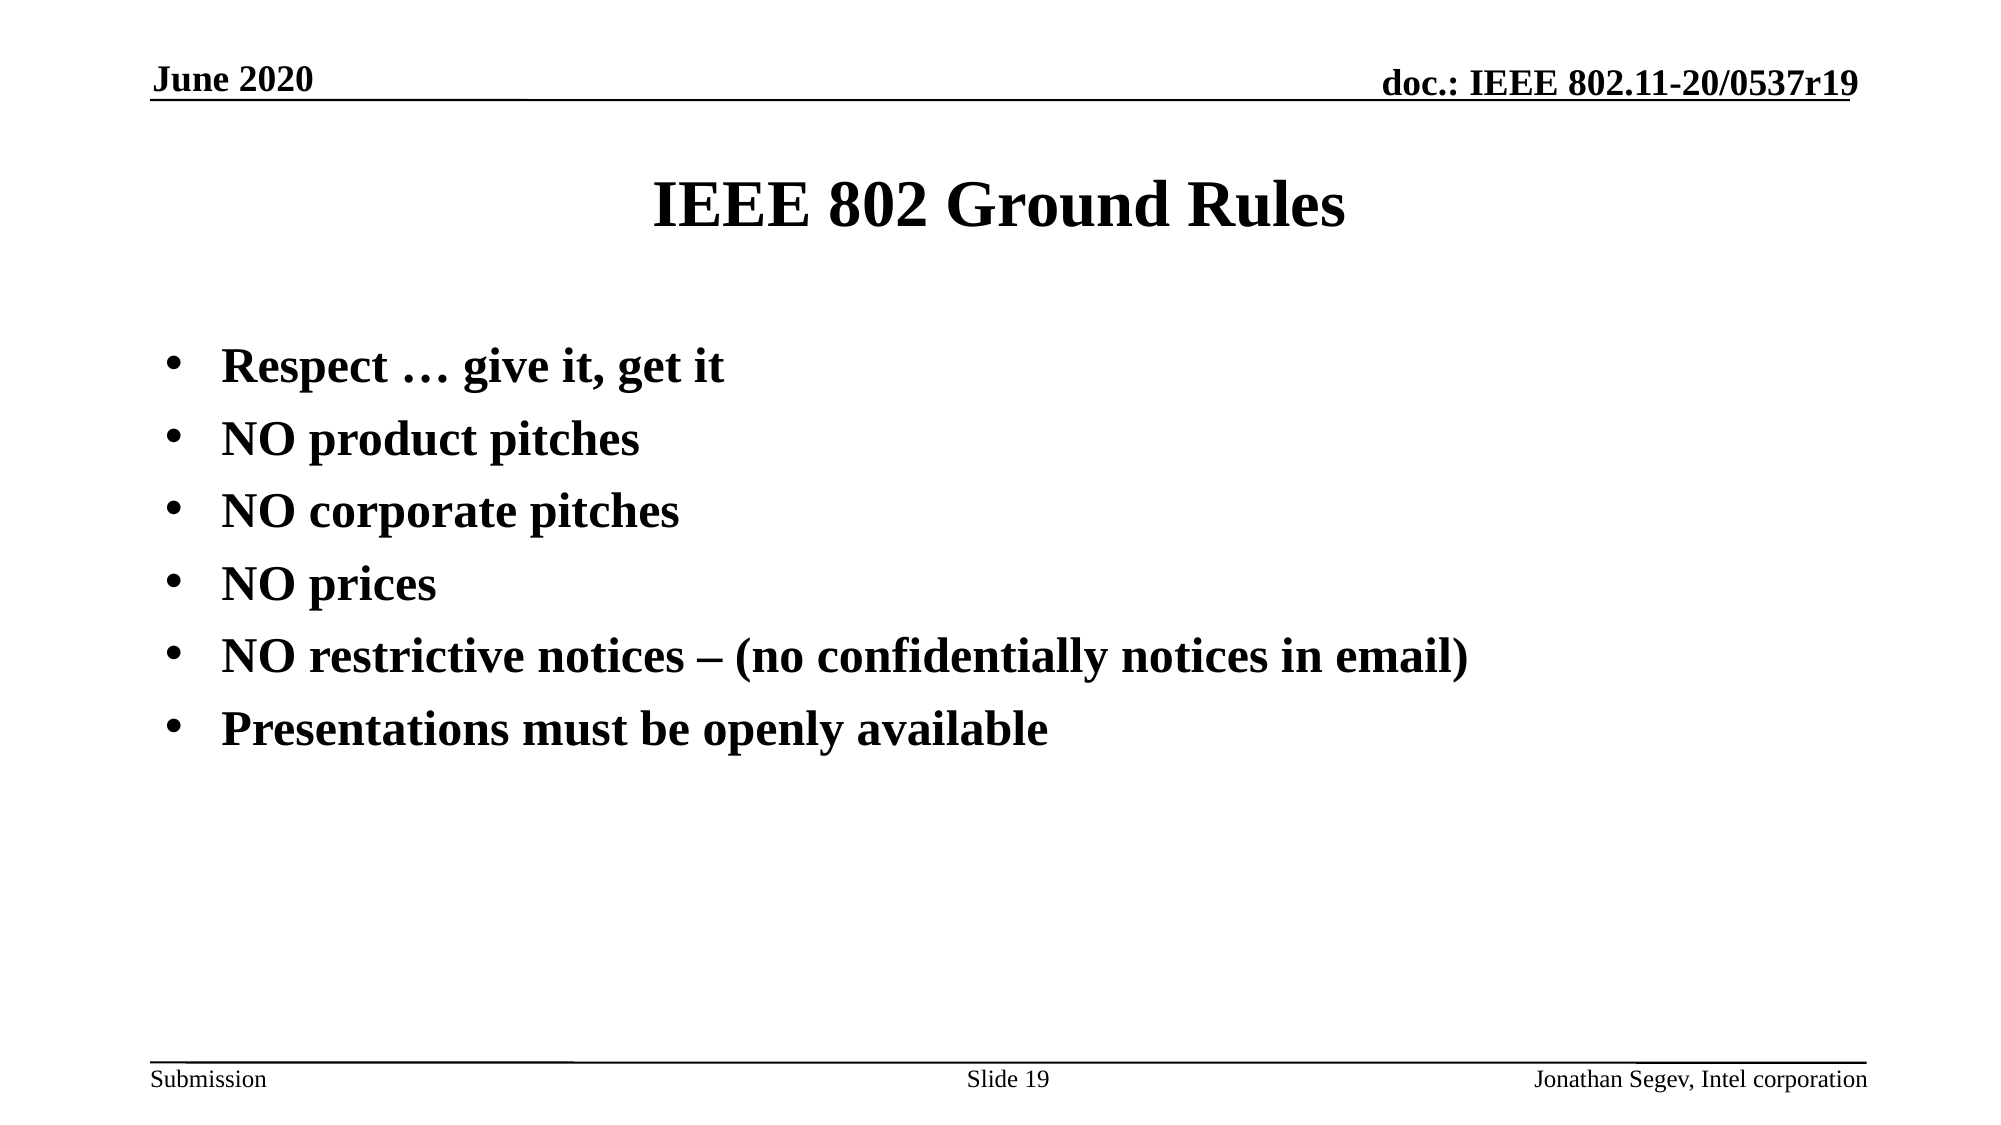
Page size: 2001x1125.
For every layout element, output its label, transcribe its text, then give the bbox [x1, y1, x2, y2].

slide_number Slide 19 [950, 1061, 1067, 1123]
footer Jonathan Segev, Intel corporation [1171, 1061, 1869, 1093]
title IEEE 802 Ground Rules [149, 112, 1850, 288]
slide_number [152, 54, 563, 100]
list Respect … give it, get it NO product pitches NO corporate pitches NO prices NO restrictive notices – (no confidentially notices in email) Presentations must be openly available [149, 324, 1850, 1000]
